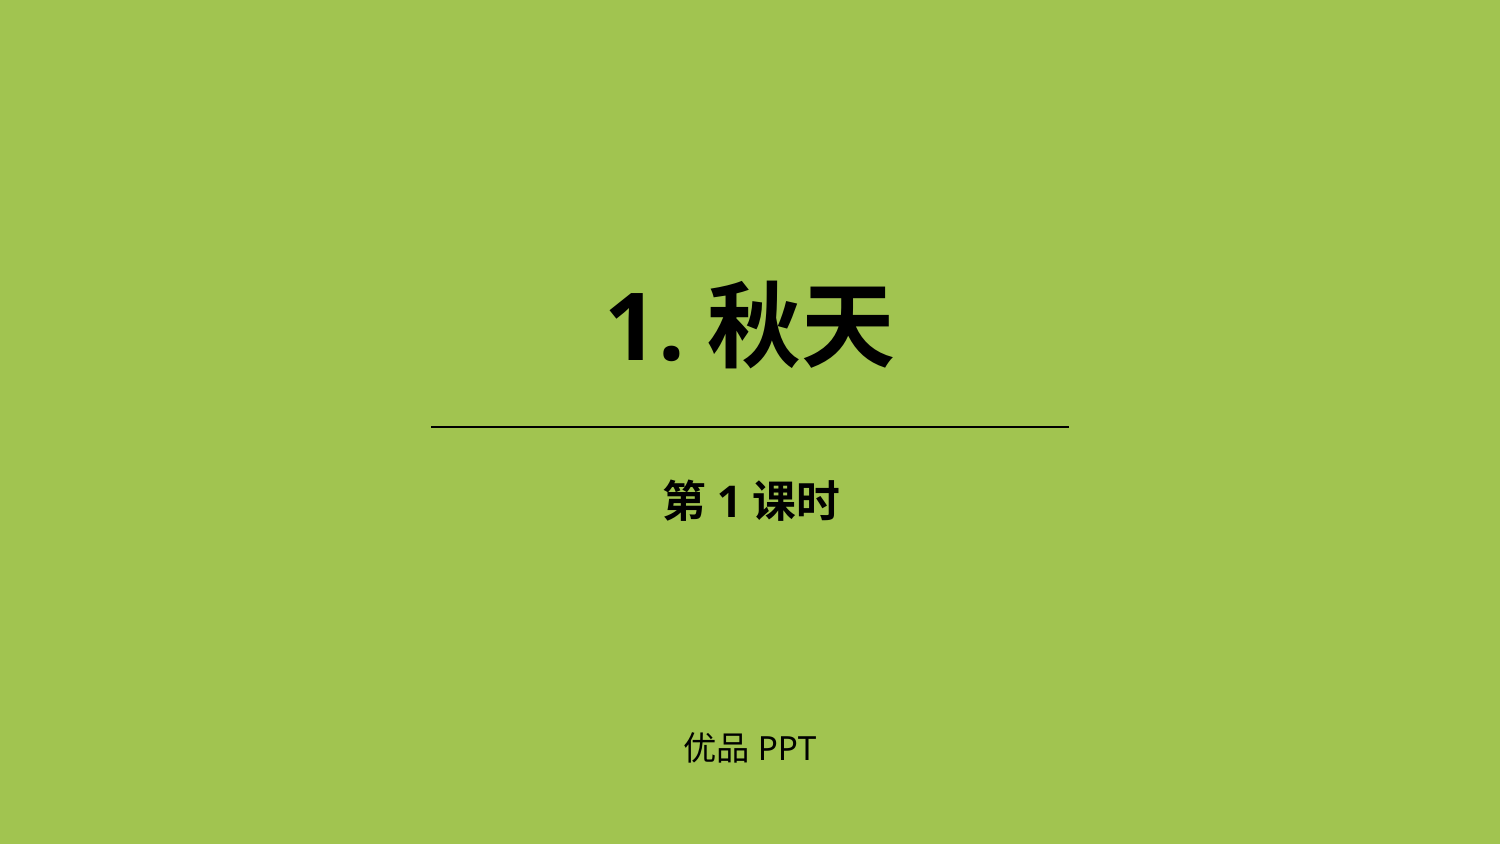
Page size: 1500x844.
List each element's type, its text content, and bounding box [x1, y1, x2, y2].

subtitle 第1课时 [628, 474, 874, 523]
text_box 优品PPT [0, 716, 1500, 775]
title 1.秋天 [0, 284, 1500, 376]
